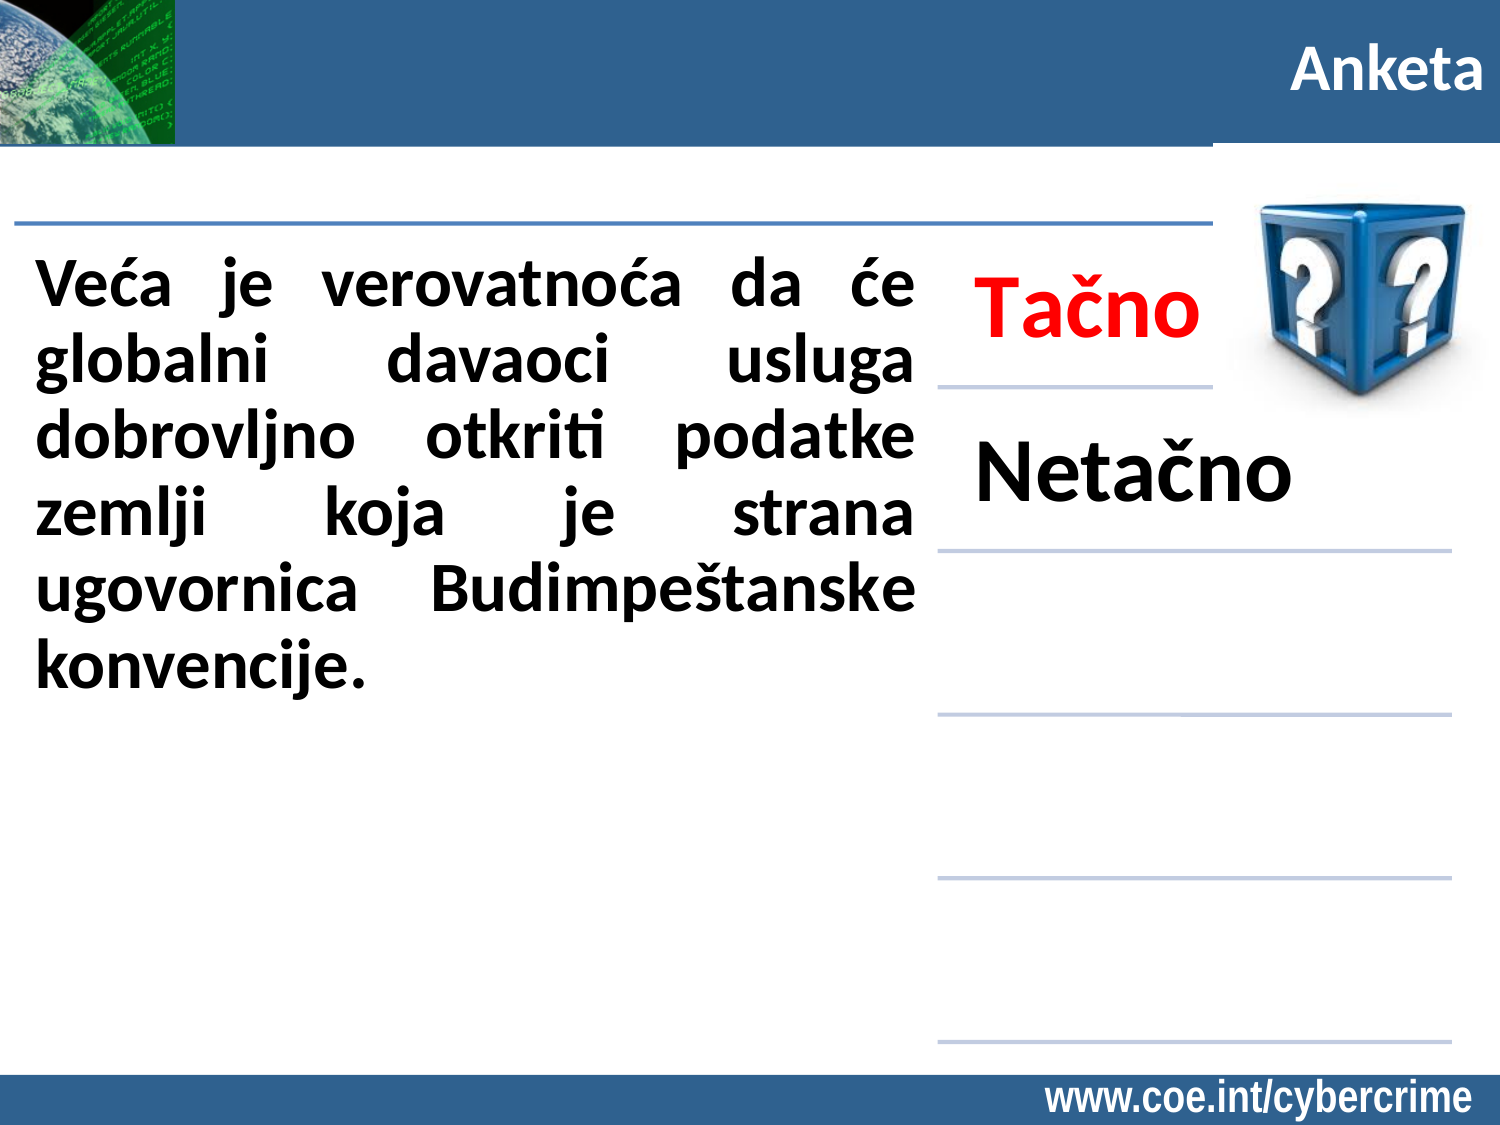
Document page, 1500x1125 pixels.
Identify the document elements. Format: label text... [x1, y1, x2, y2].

text_box Anketa [177, 0, 1500, 149]
text_box [0, 1073, 1030, 1125]
picture [1212, 142, 1500, 434]
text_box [14, 222, 1454, 1053]
text_box www.coe.int/cybercrime [1030, 1059, 1500, 1125]
picture [0, 0, 175, 144]
